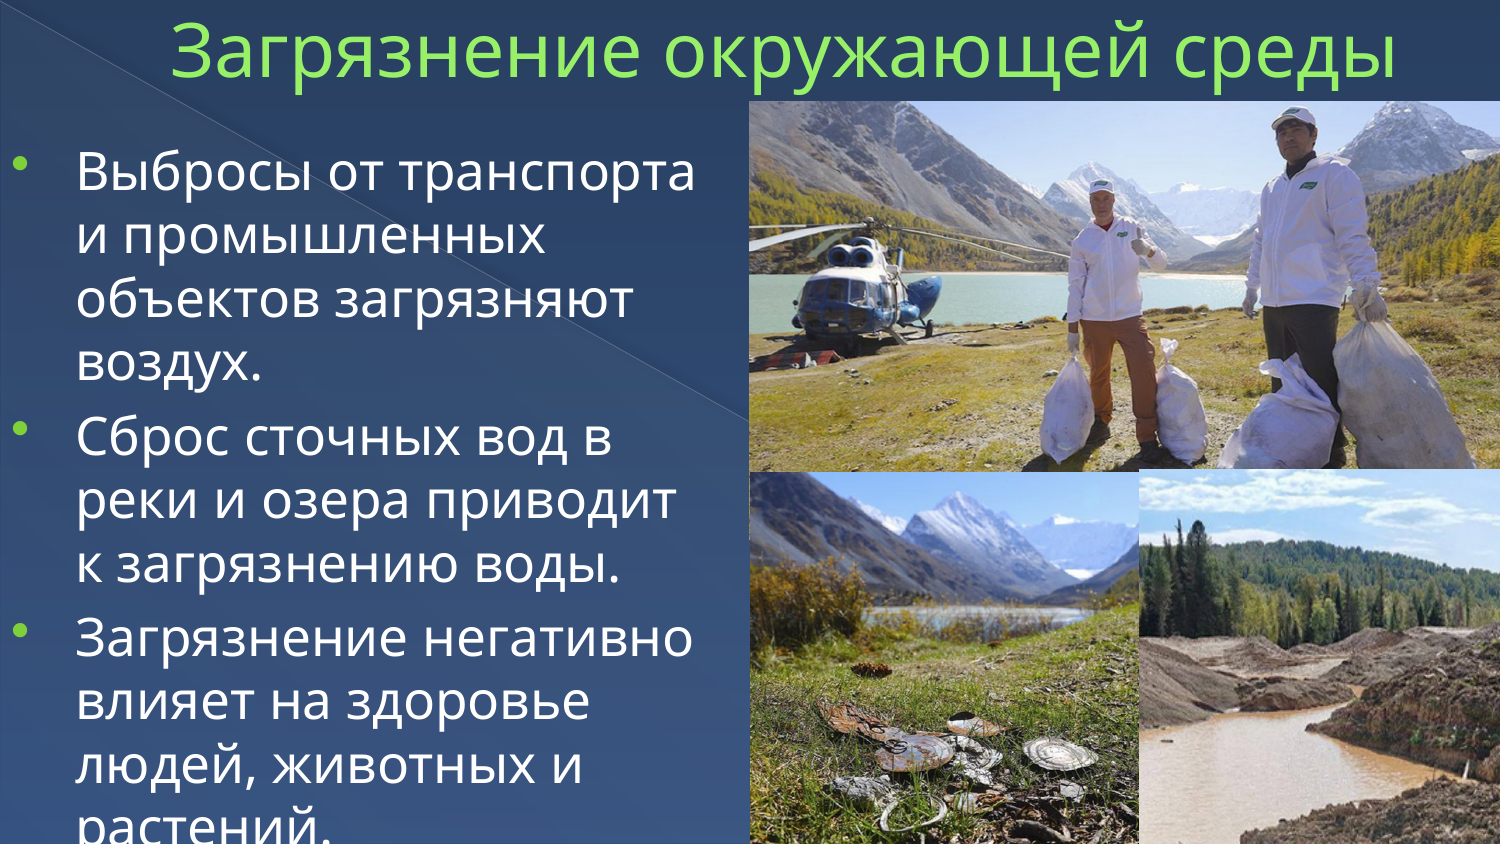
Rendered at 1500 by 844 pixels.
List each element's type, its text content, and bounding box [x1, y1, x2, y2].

list Выбросы от транспорта и промышленных объектов загрязняют воздух. Сброс сточных вод в реки и озера приводит к загрязнению воды. Загрязнение негативно влияет на здоровье людей, животных и растений. [0, 129, 727, 844]
title Загрязнение окружающей среды [0, 0, 1500, 134]
picture [749, 101, 1500, 844]
